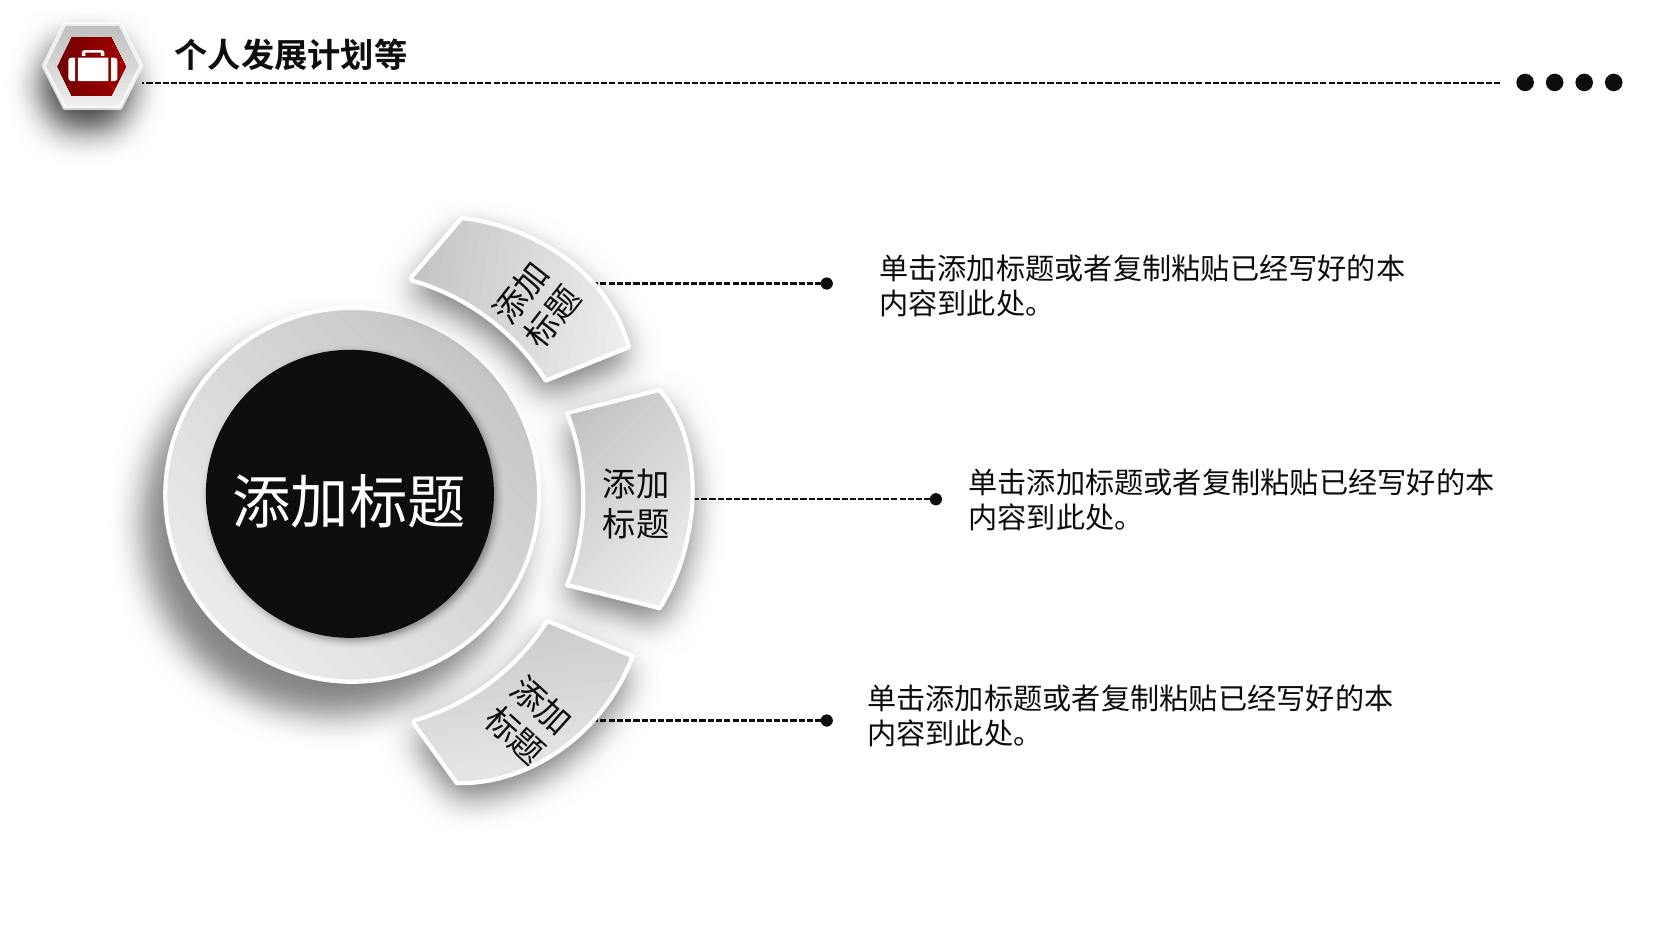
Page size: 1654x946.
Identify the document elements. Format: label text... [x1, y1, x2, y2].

text_box 个人发展计划等 [160, 27, 423, 82]
text_box 单击添加标题或者复制粘贴已经写好的本 内容到此处。 [953, 457, 1510, 543]
text_box [565, 387, 695, 611]
text_box [408, 216, 596, 310]
text_box [1602, 71, 1625, 94]
text_box [1543, 71, 1566, 94]
text_box 添加 标题 [588, 455, 685, 550]
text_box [43, 23, 142, 109]
text_box [203, 347, 497, 640]
text_box [1514, 71, 1537, 94]
text_box [411, 618, 635, 786]
text_box 单击添加标题或者复制粘贴已经写好的本 内容到此处。 [864, 243, 1421, 328]
text_box [526, 291, 632, 383]
text_box 添加标题 [217, 457, 481, 543]
text_box 单击添加标题或者复制粘贴已经写好的本 内容到此处。 [852, 673, 1409, 758]
text_box 添加 标题 [461, 652, 597, 788]
text_box [1573, 71, 1596, 94]
text_box [163, 305, 542, 684]
text_box 添加 标题 [469, 236, 603, 371]
